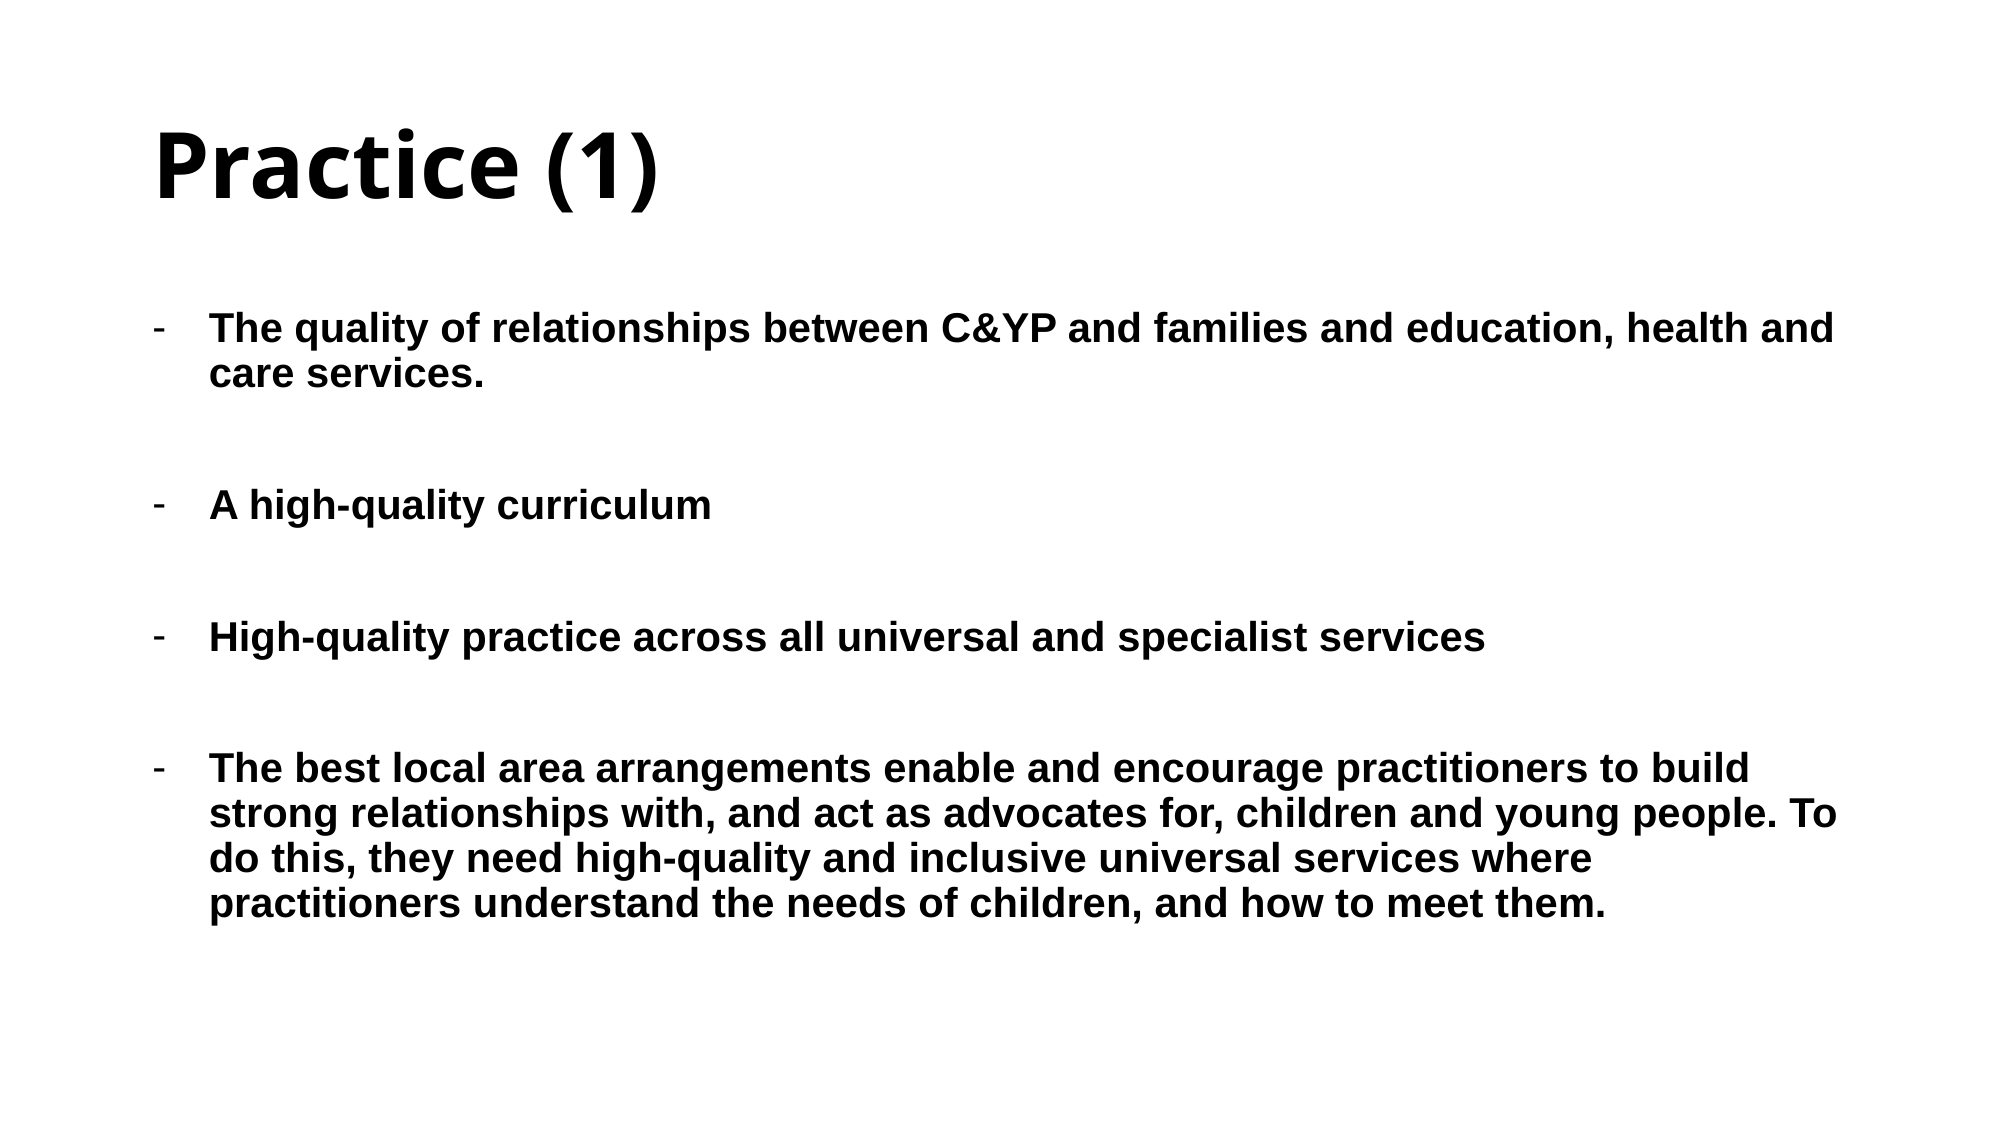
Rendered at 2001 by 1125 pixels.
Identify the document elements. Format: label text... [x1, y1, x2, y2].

list The quality of relationships between C&YP and families and education, health and care services. A high-quality curriculum High-quality practice across all universal and specialist services The best local area arrangements enable and encourage practitioners to build strong relationships with, and act as advocates for, children and young people. To do this, they need high-quality and inclusive universal services where practitioners understand the needs of children, and how to meet them. [137, 299, 1863, 1014]
title Practice (1) [137, 59, 1863, 278]
